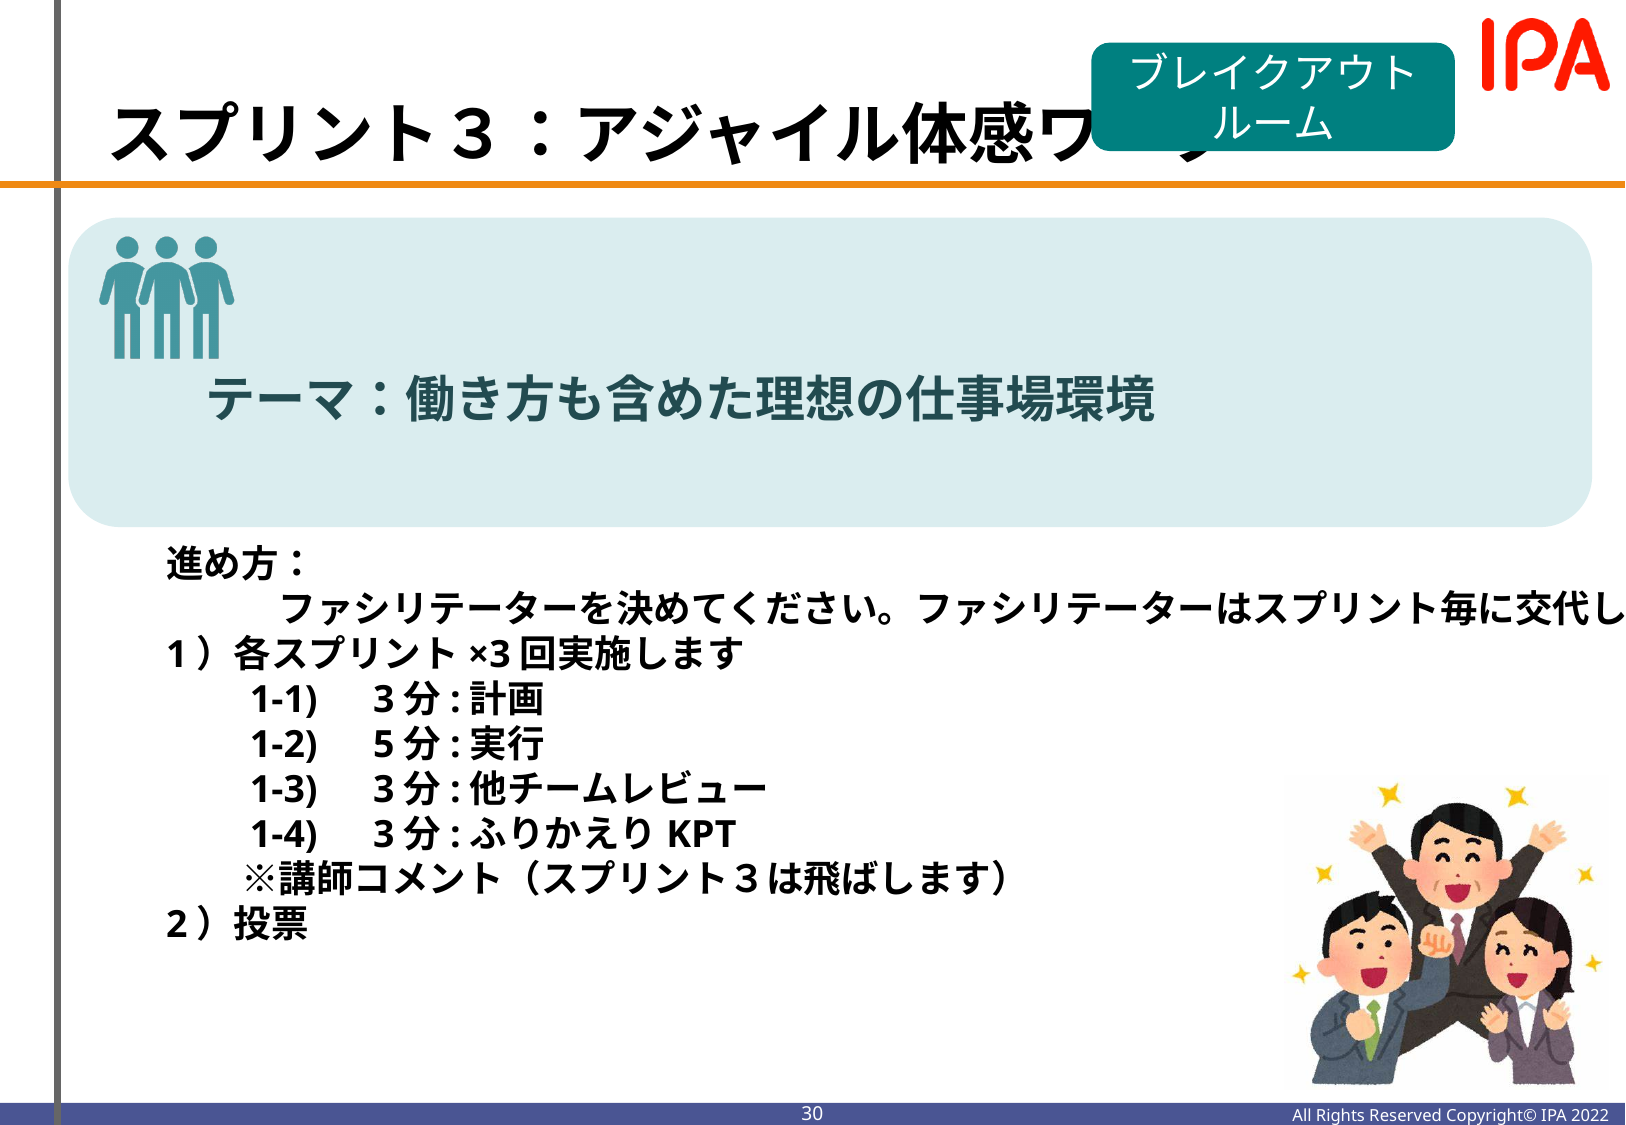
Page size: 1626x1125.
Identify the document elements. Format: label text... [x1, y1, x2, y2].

text_box All Rights Reserved Copyright© IPA 2022 [1225, 1097, 1625, 1125]
text_box テーマ：働き方も含めた理想の仕事場環境 [190, 359, 341, 510]
text_box ブレイクアウトルーム [1091, 42, 1455, 152]
text_box [68, 217, 1593, 528]
text_box 進め方： ファシリテーターを決めてください。ファシリテーターはスプリント毎に交代してください。 1）各スプリント×3回実施します 1-1) 3分:計画 1-2) 5分:実行 1-3) 3分:他チームレビュー 1-4) 3分:ふりかえりKPT ※講師コメント（スプリント３は飛ばします） 2）投票 [150, 532, 1175, 1096]
text_box スプリント３：アジャイル体感ワーク [91, 84, 529, 167]
picture [1482, 18, 1610, 91]
text_box 29 [756, 1094, 869, 1125]
picture [91, 222, 243, 373]
picture [1284, 774, 1609, 1090]
